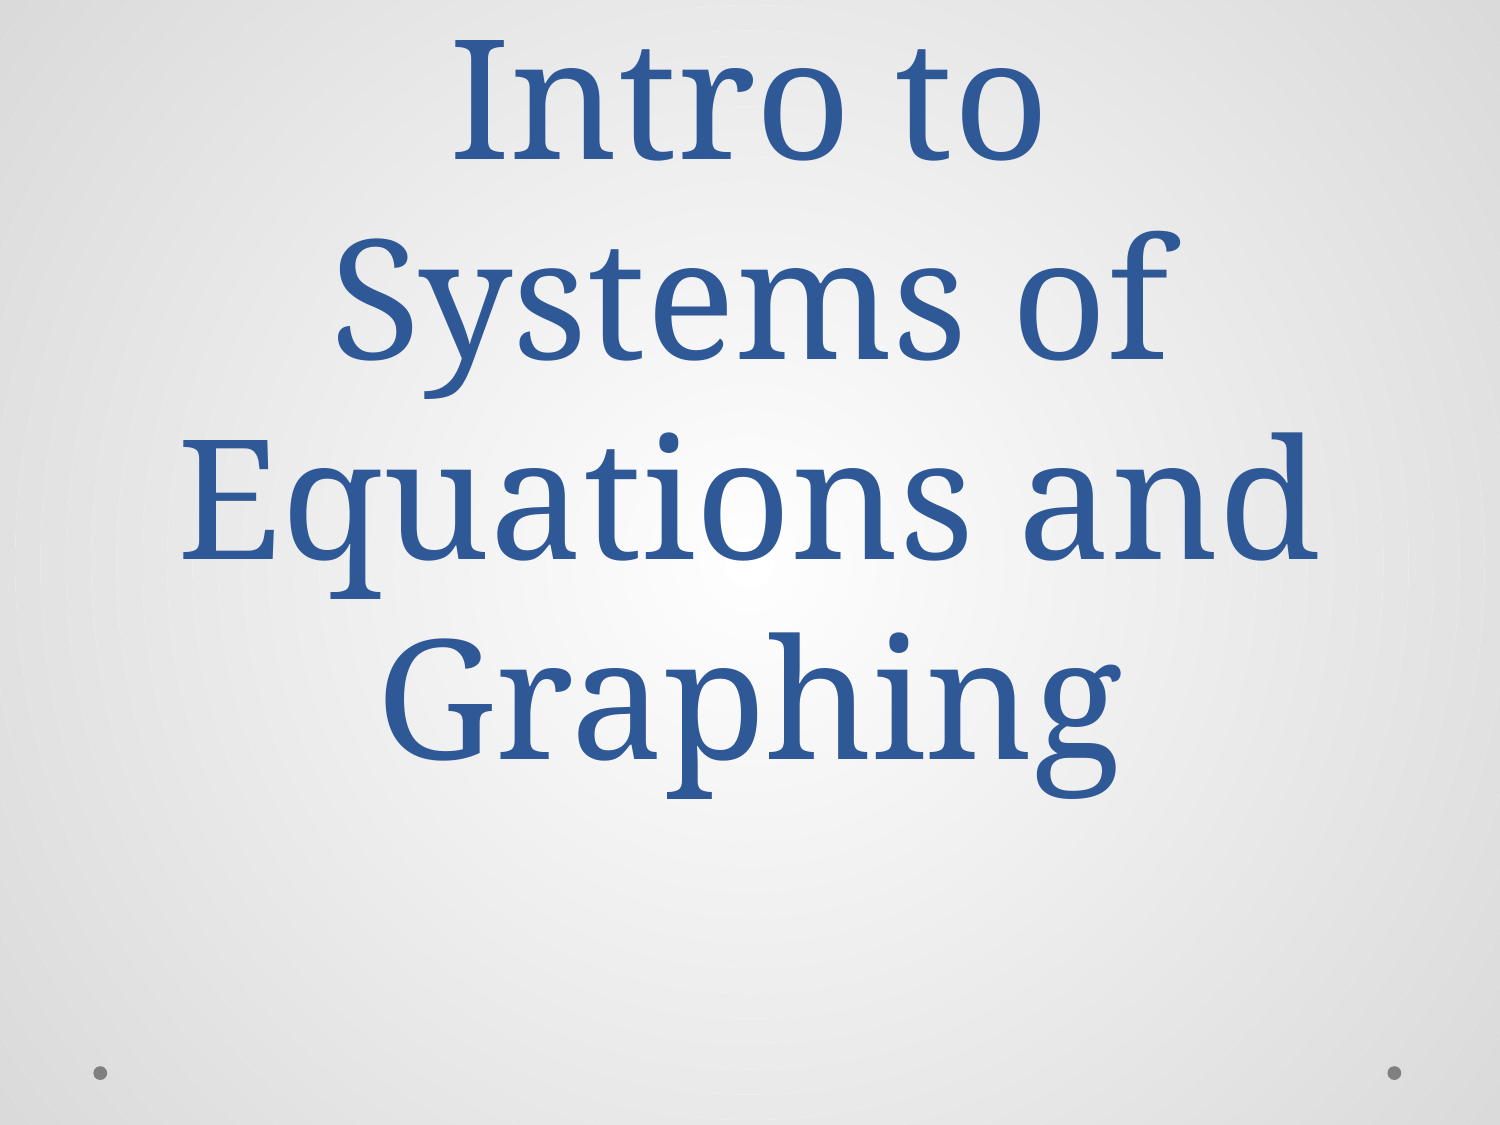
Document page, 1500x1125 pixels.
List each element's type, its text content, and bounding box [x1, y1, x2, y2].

title Intro to Systems of Equations and Graphing [112, 99, 1388, 800]
